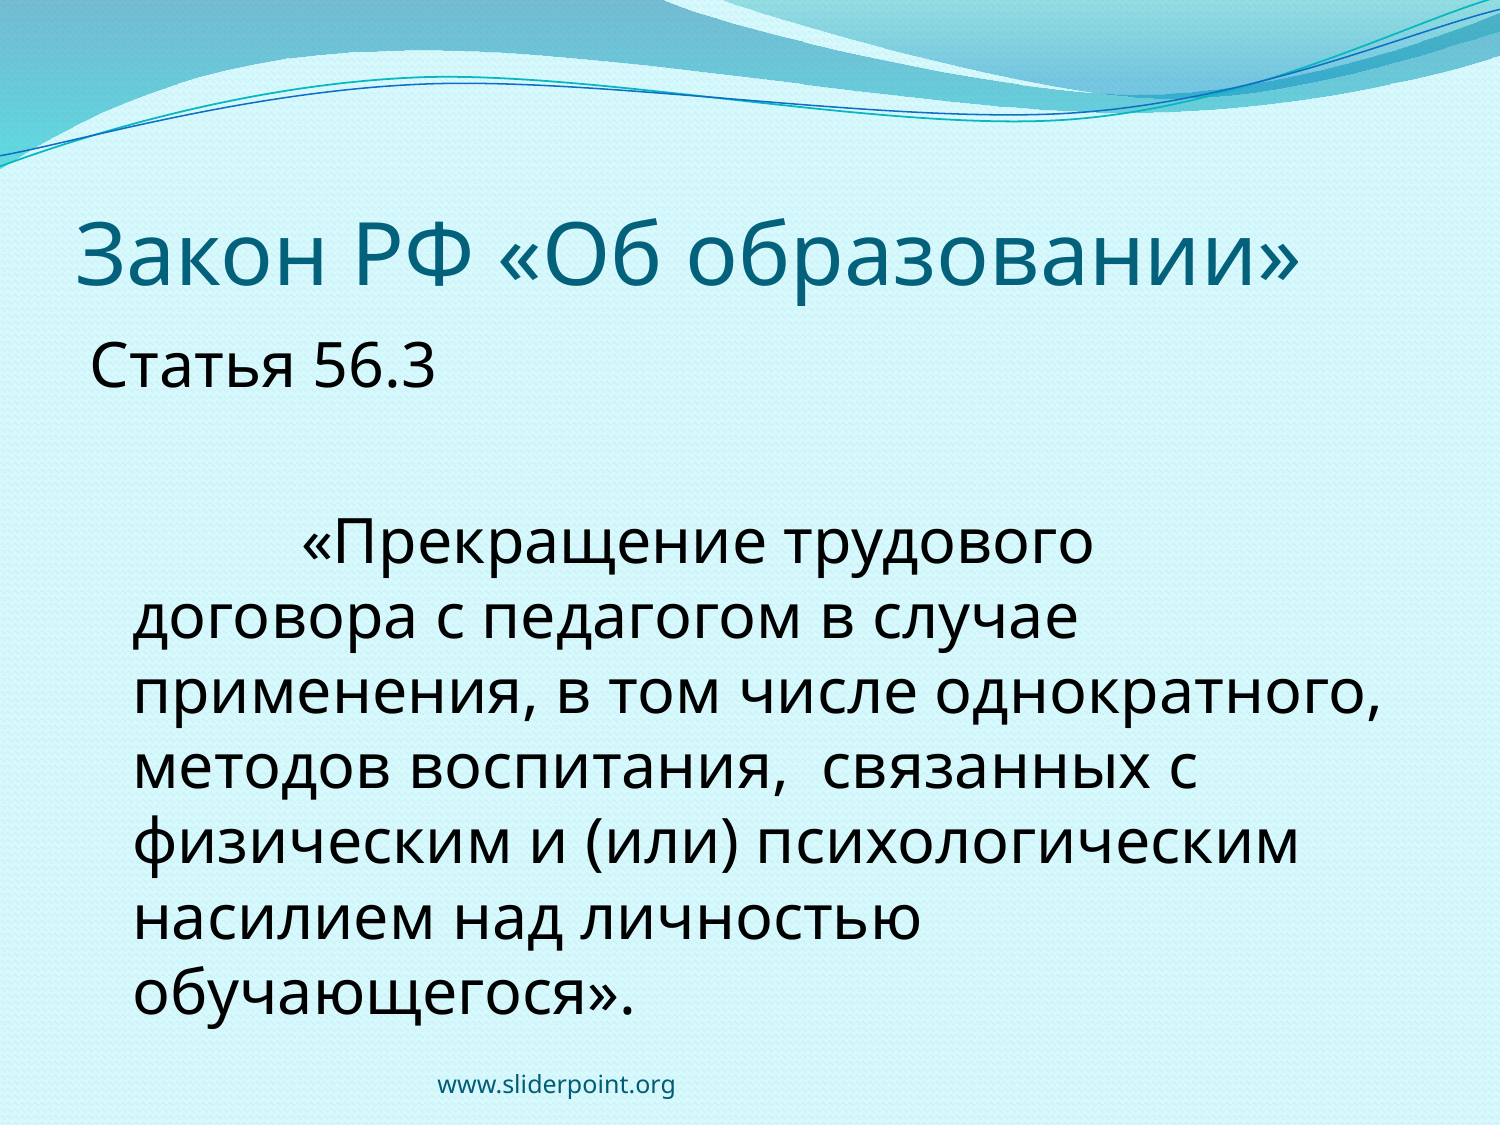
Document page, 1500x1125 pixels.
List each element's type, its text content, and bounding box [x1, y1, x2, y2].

list Статья 56.3 «Прекращение трудового договора с педагогом в случае применения, в том числе однократного, методов воспитания, связанных с физическим и (или) психологическим насилием над личностью обучающегося». [75, 317, 1425, 1038]
footer www.sliderpoint.org [437, 1042, 988, 1103]
title Закон РФ «Об образовании» [75, 115, 1425, 303]
